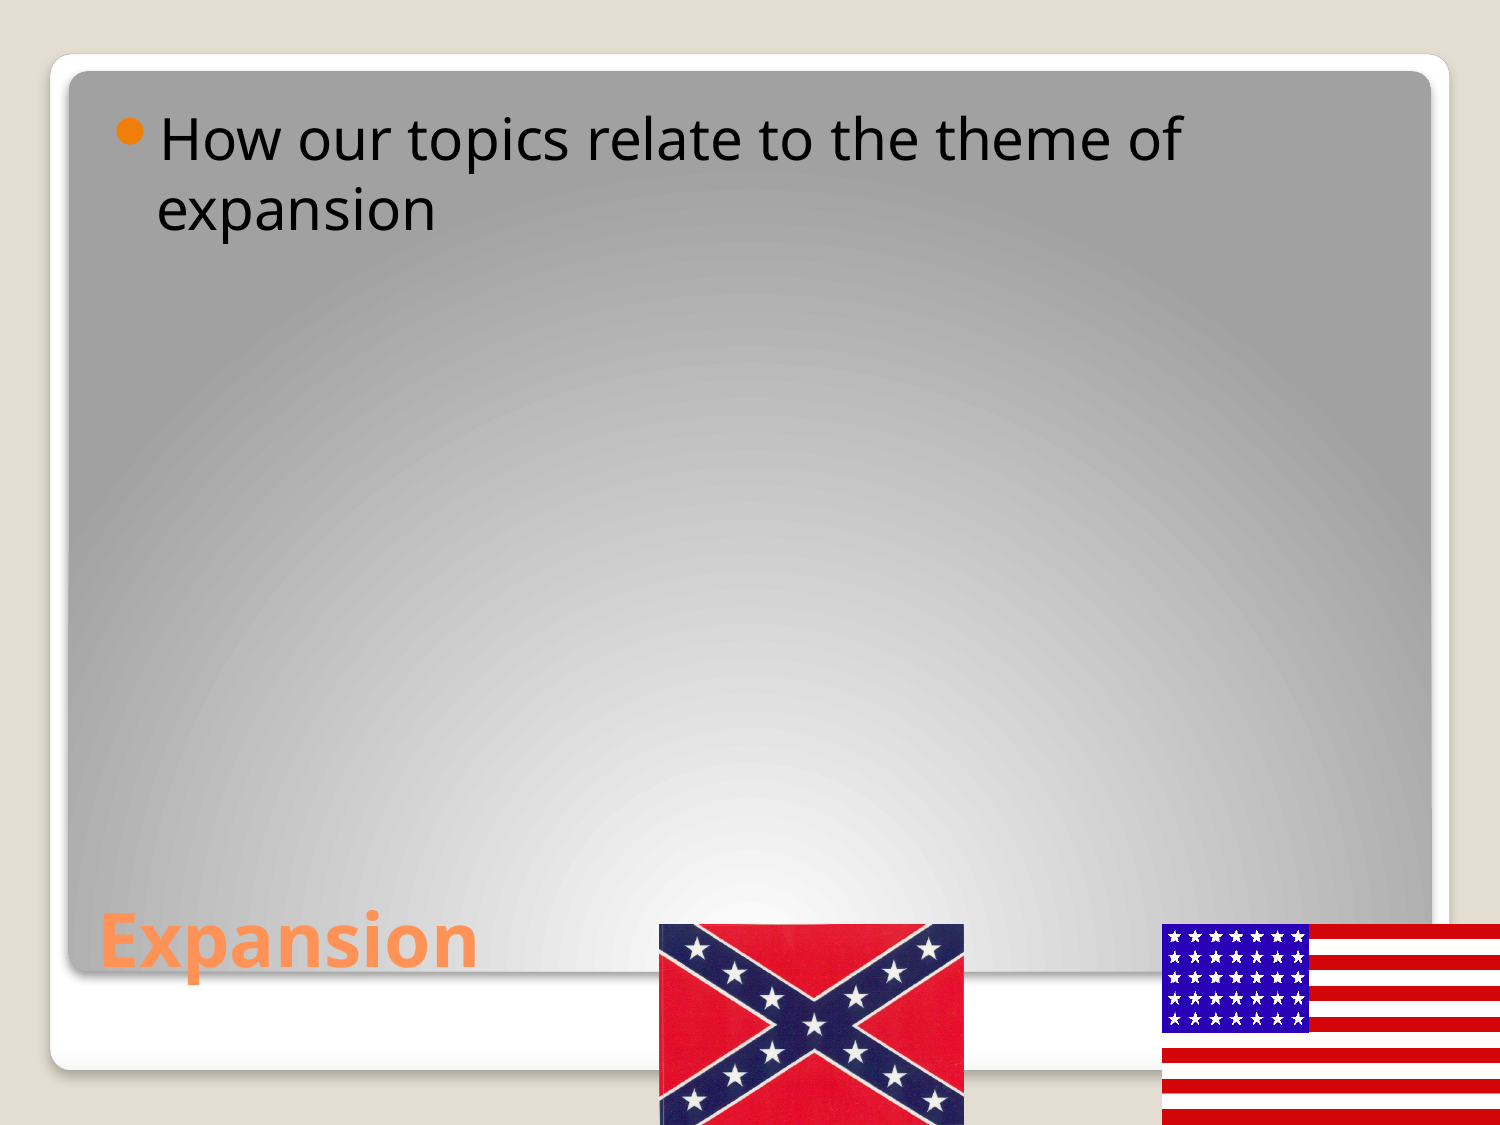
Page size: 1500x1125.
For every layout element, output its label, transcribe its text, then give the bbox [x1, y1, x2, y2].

picture [659, 924, 964, 1125]
title Expansion [82, 817, 1425, 990]
list How our topics relate to the theme of expansion [82, 86, 1425, 774]
picture [1162, 924, 1500, 1125]
